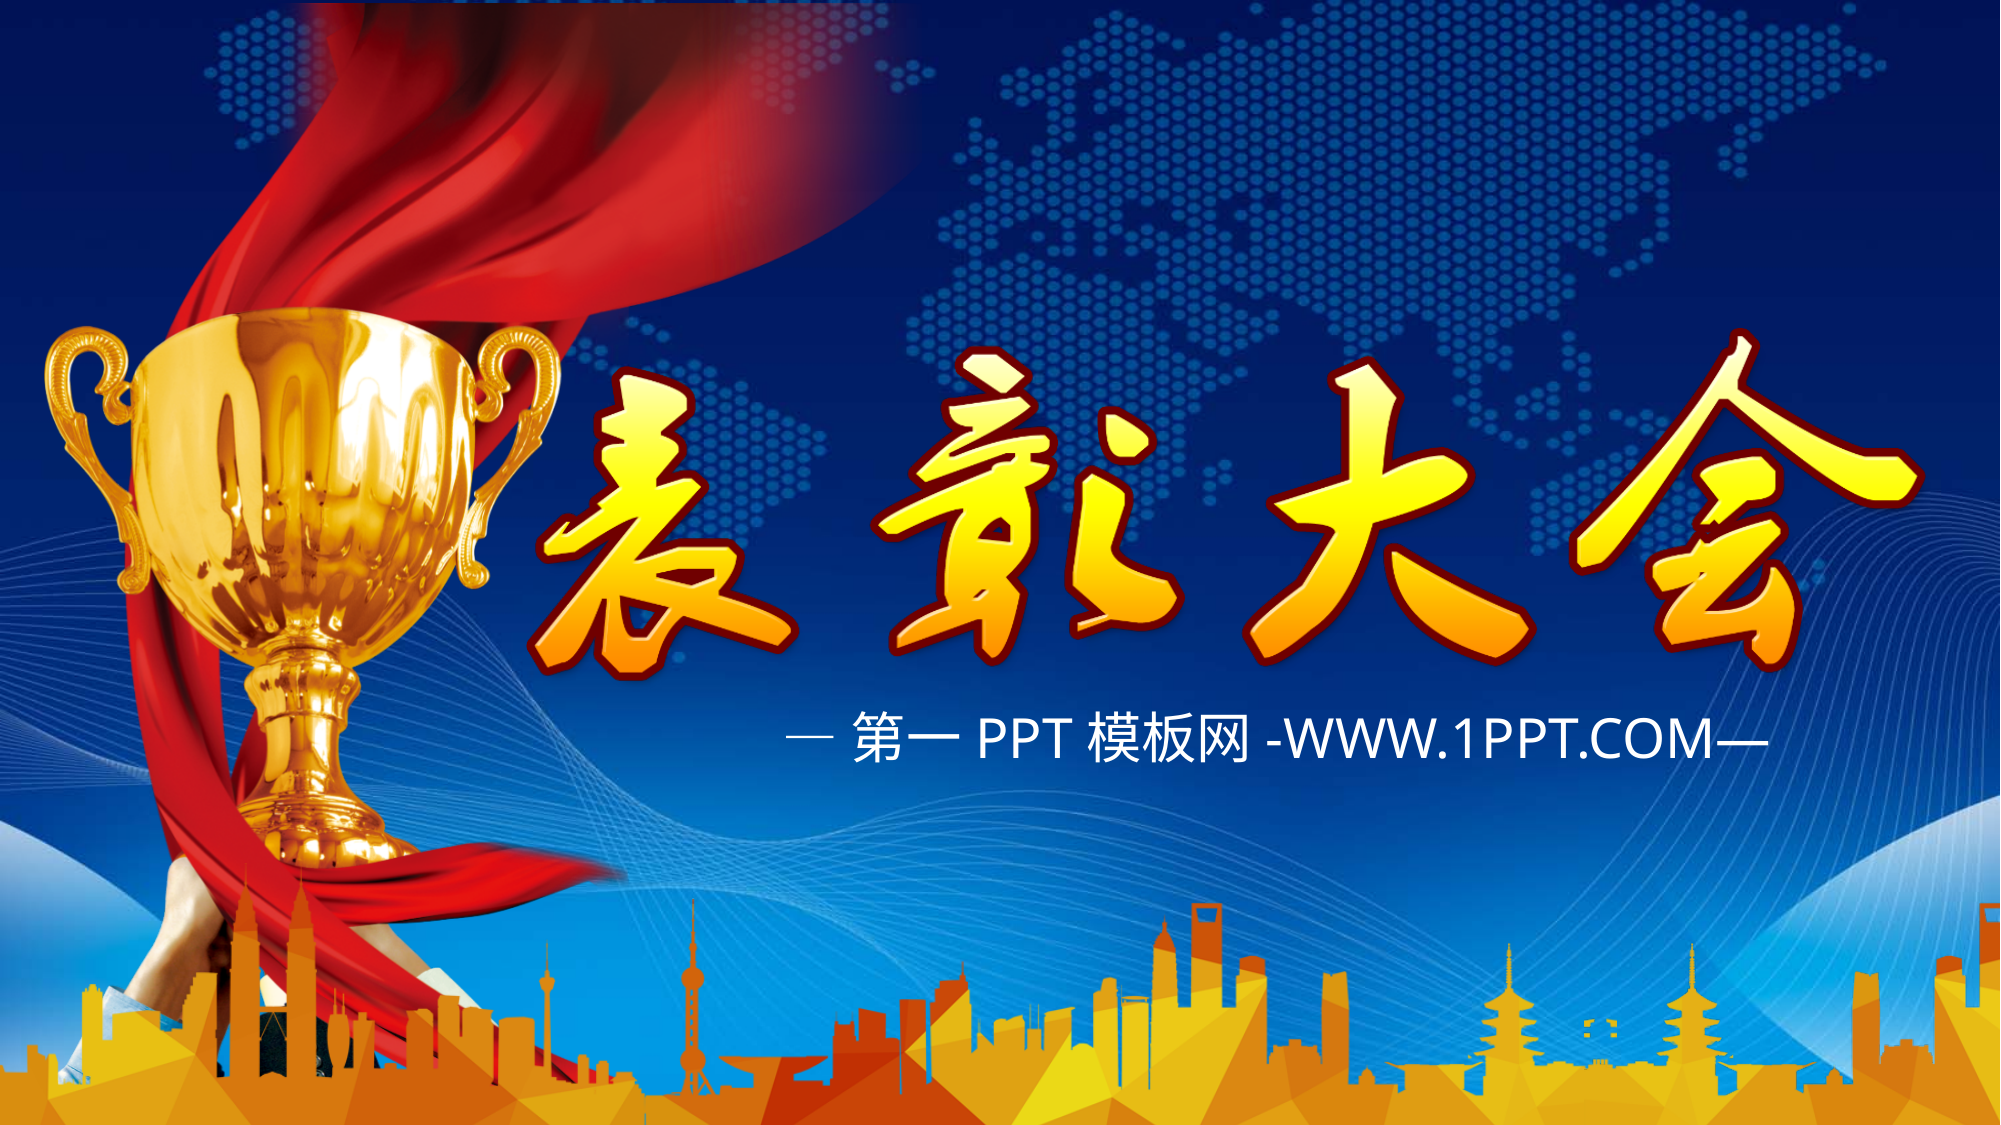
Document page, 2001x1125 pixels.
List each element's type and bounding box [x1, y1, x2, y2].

text_box [0, 863, 2000, 1125]
picture [0, 0, 2000, 863]
